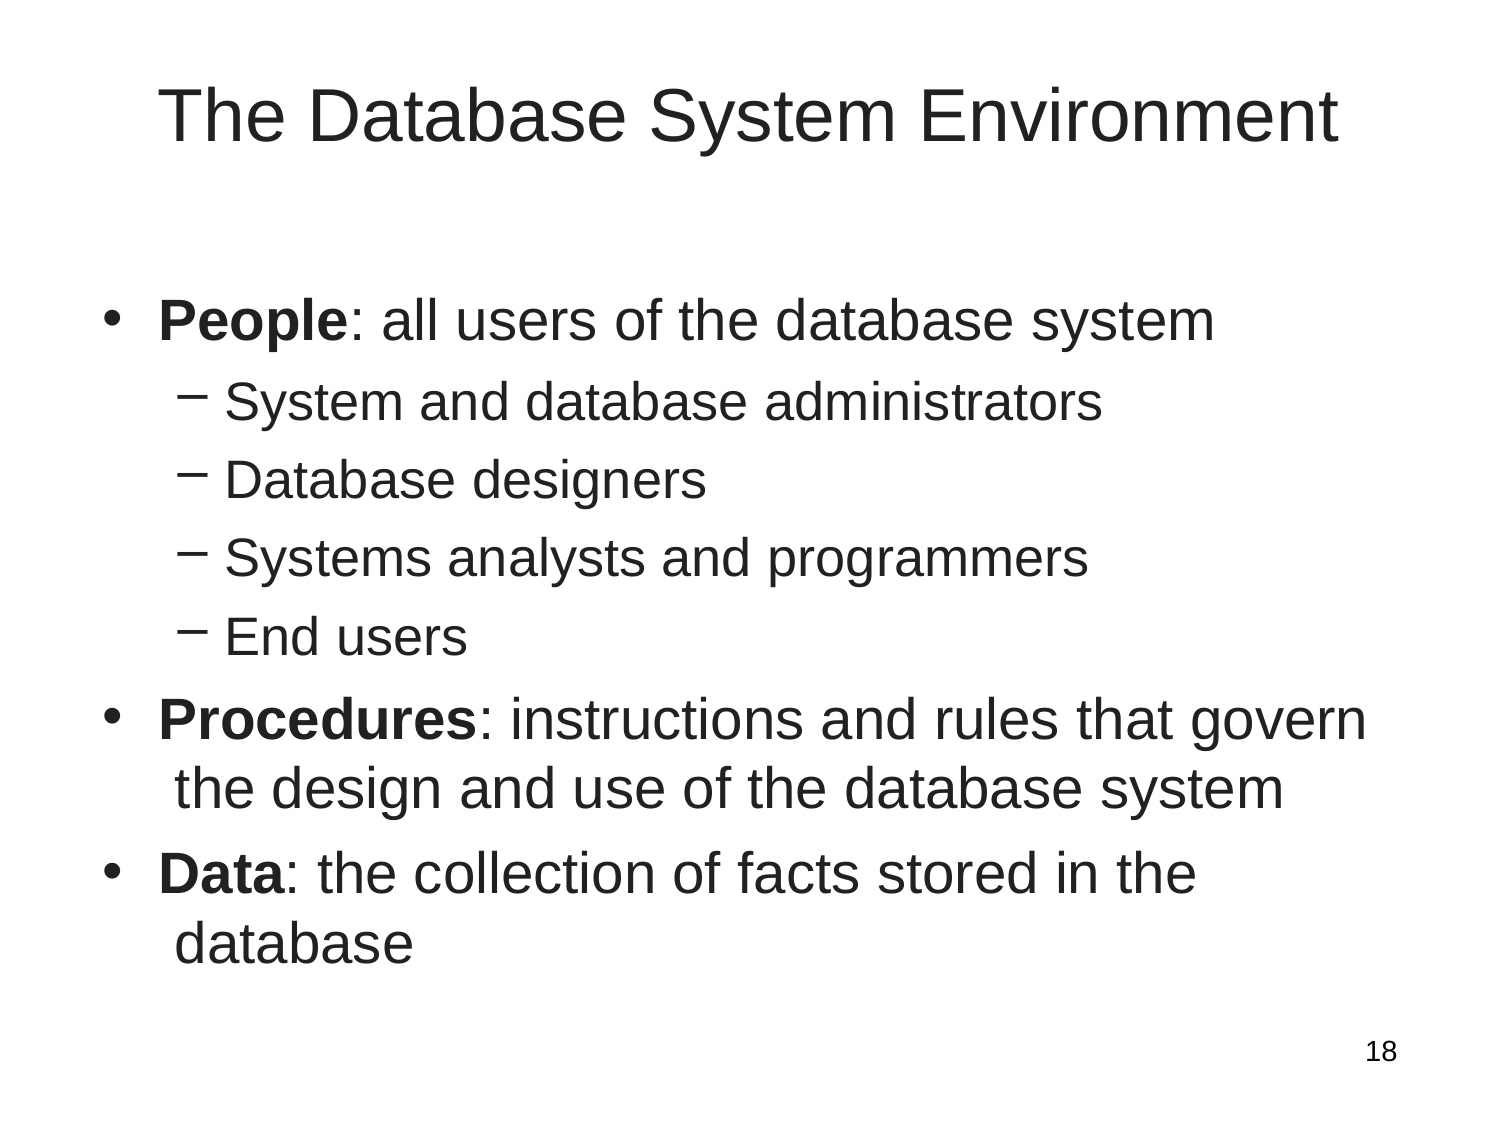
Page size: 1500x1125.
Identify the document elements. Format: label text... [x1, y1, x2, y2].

slide_number 18 [1361, 1033, 1402, 1125]
title The Database System Environment [155, 64, 1345, 255]
text_box People: all users of the database system System and database administrators Database designers Systems analysts and programmers End users Procedures: instructions and rules that govern the design and use of the database system Data: the collection of facts stored in the database [100, 265, 1374, 975]
